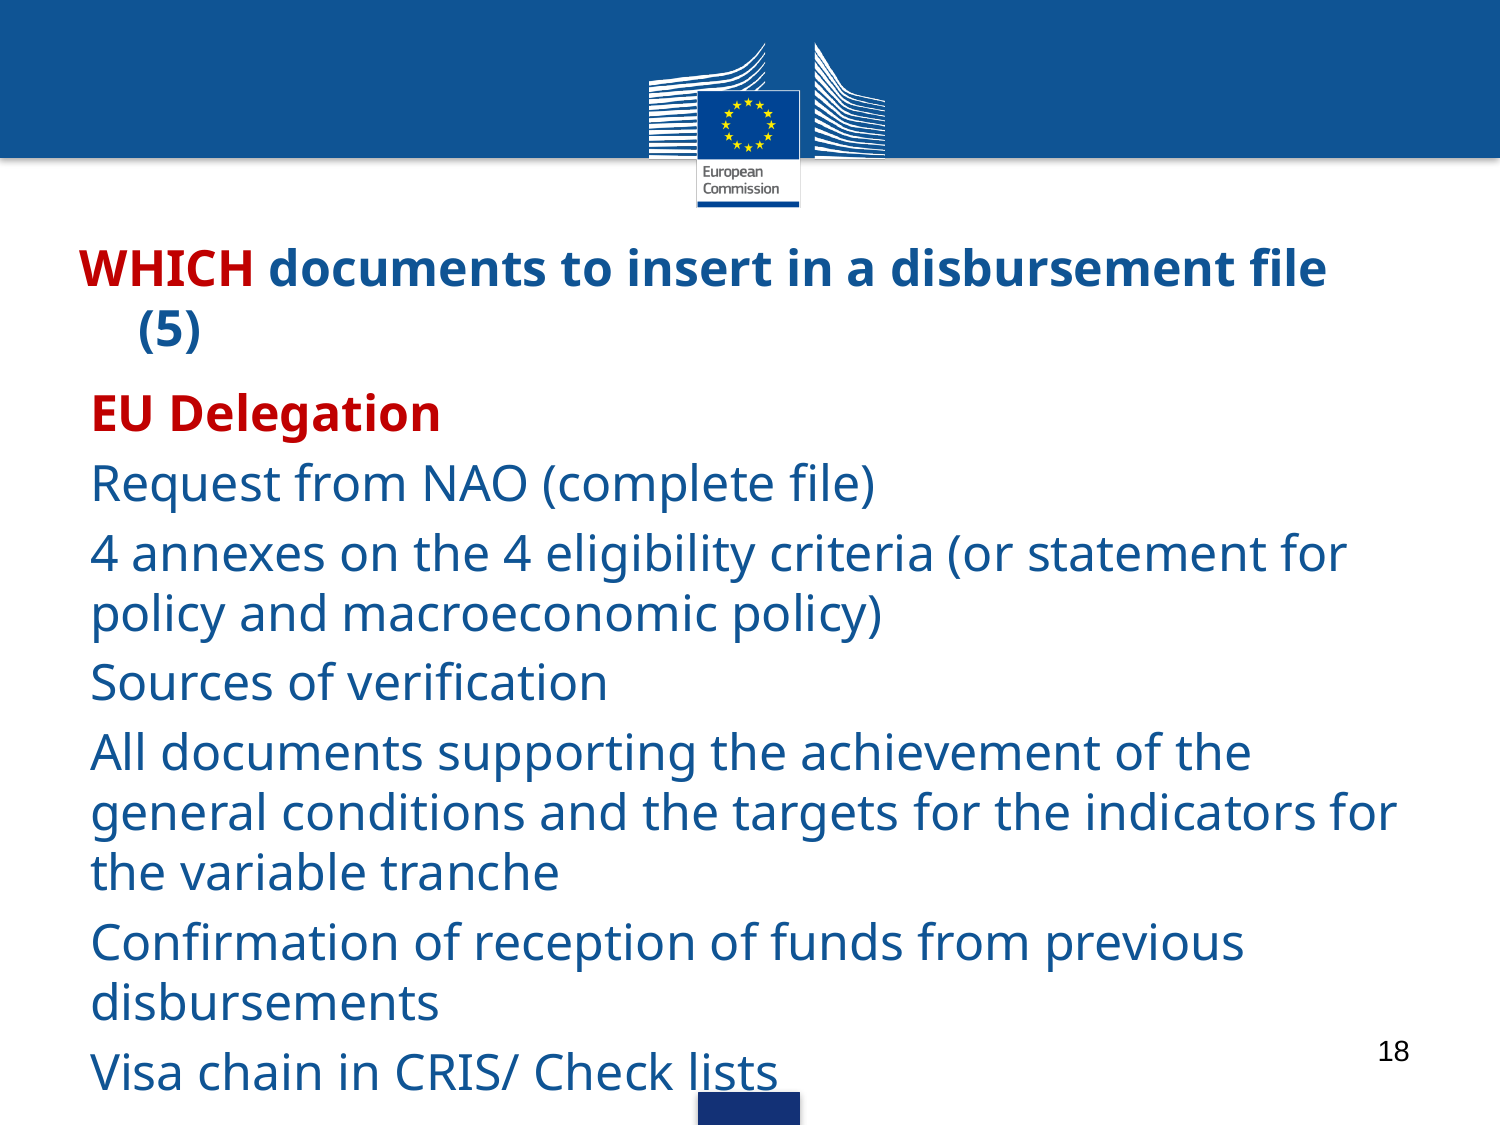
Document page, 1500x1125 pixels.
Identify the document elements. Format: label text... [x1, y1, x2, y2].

picture [649, 42, 885, 208]
title WHICH documents to insert in a disbursement file (5) [64, 219, 1415, 374]
slide_number 18 [1074, 1024, 1425, 1103]
list EU Delegation Request from NAO (complete file) 4 annexes on the 4 eligibility criteria (or statement for policy and macroeconomic policy) Sources of verification All documents supporting the achievement of the general conditions and the targets for the indicators for the variable tranche Confirmation of reception of funds from previous disbursements Visa chain in CRIS/ Check lists [75, 373, 1425, 1103]
